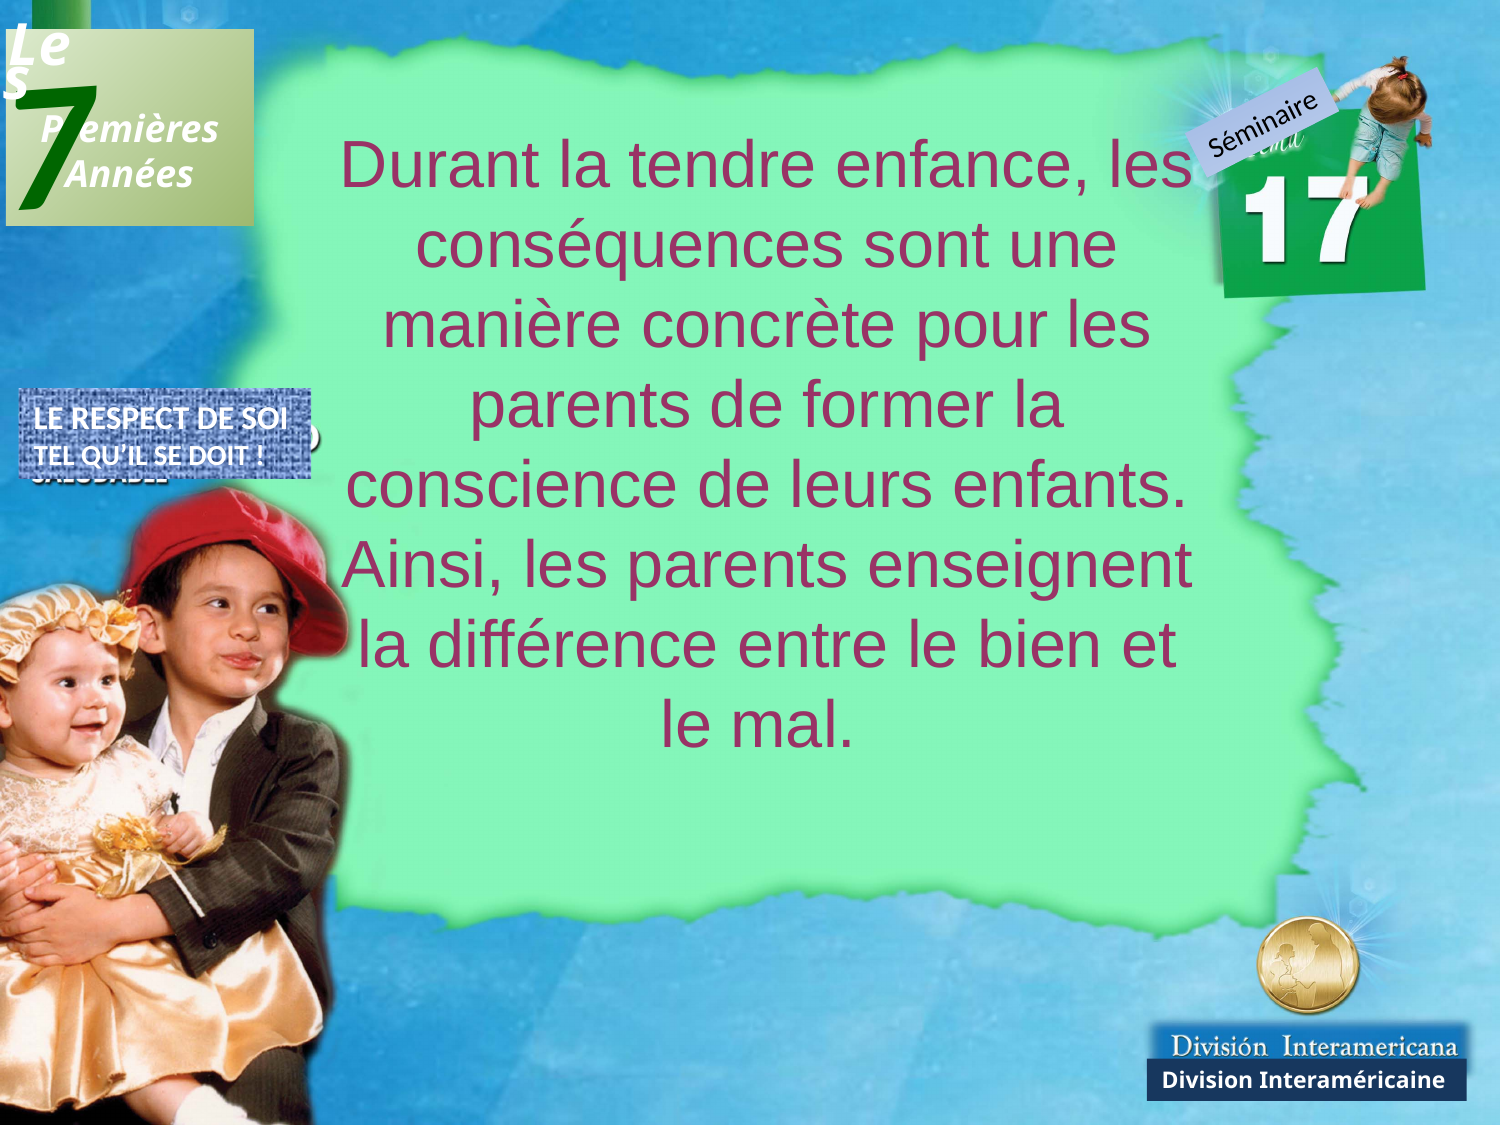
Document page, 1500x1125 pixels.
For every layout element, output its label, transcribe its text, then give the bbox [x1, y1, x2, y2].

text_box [0, 17, 255, 256]
text_box Division Interaméricaine [1146, 1058, 1467, 1101]
text_box LE RESPECT DE SOI TEL QU’IL SE DOIT ! [18, 388, 312, 479]
text_box Séminaire [1184, 66, 1340, 178]
text_box Durant la tendre enfance, les conséquences sont une manière concrète pour les parents de former la conscience de leurs enfants. Ainsi, les parents enseignent la différence entre le bien et le mal. [312, 113, 1223, 769]
picture [0, 0, 1500, 1125]
